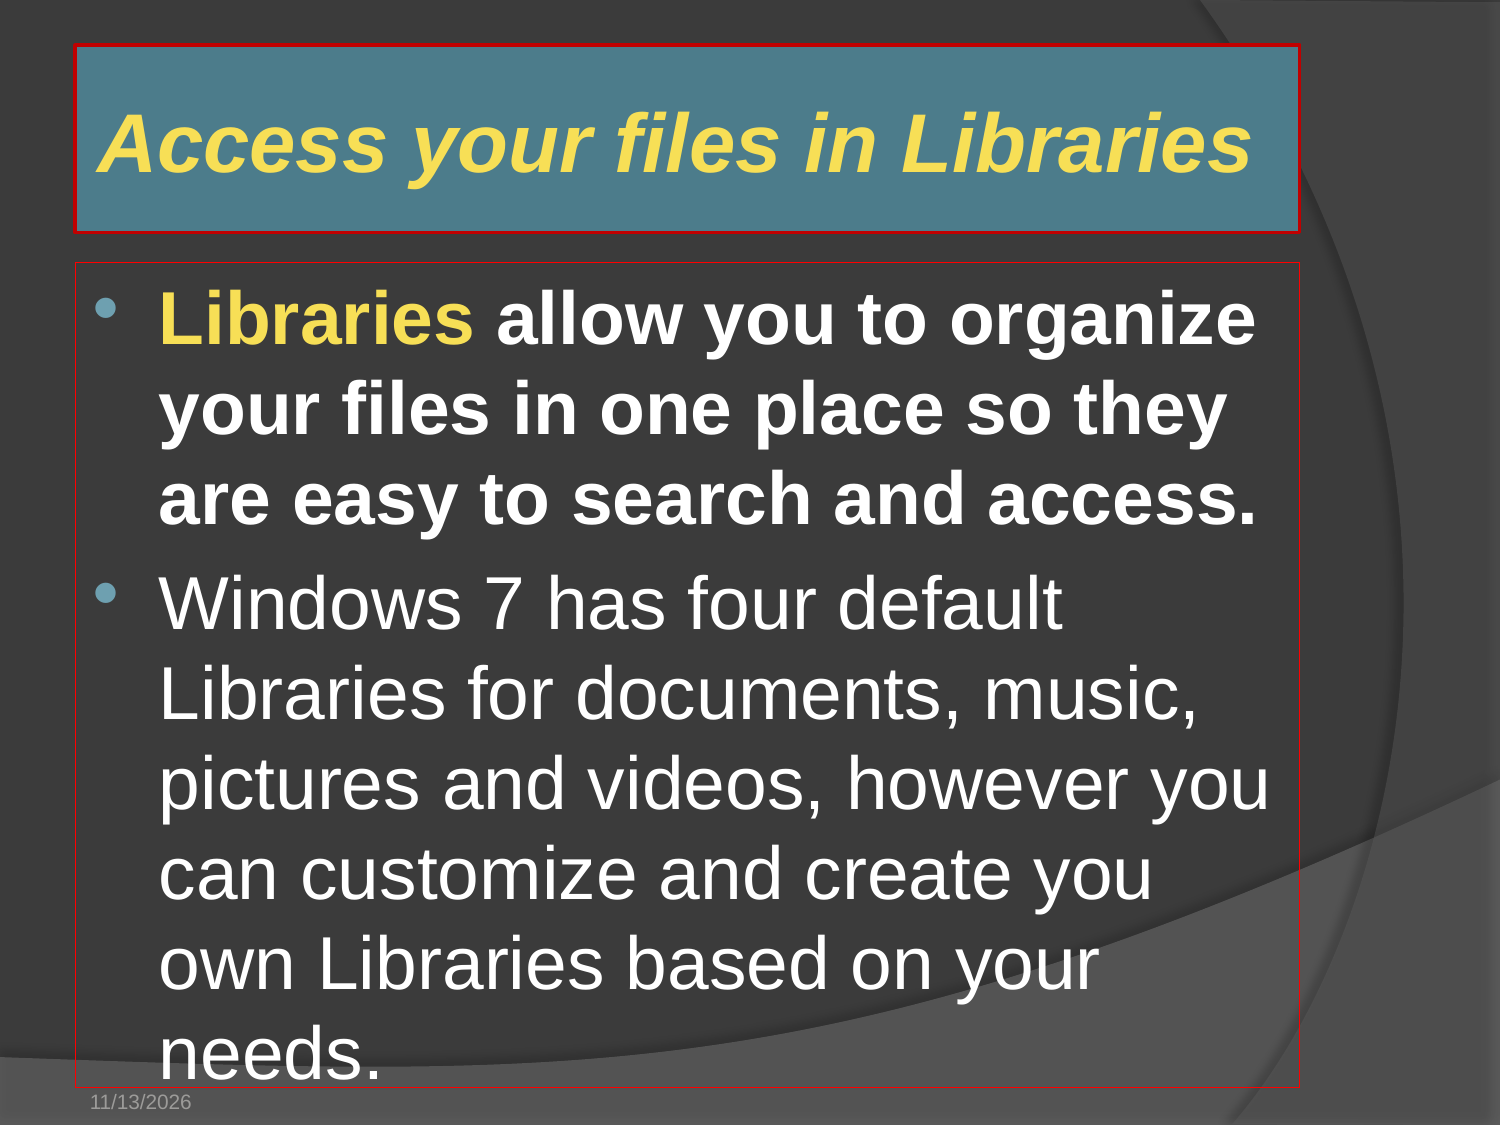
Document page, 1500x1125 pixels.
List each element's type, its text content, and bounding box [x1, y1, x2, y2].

title Access your files in Libraries [73, 43, 1301, 234]
list Libraries allow you to organize your files in one place so they are easy to search and access. Windows 7 has four default Libraries for documents, music, pictures and videos, however you can customize and create you own Libraries based on your needs. [75, 262, 1300, 1088]
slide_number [75, 1053, 425, 1114]
